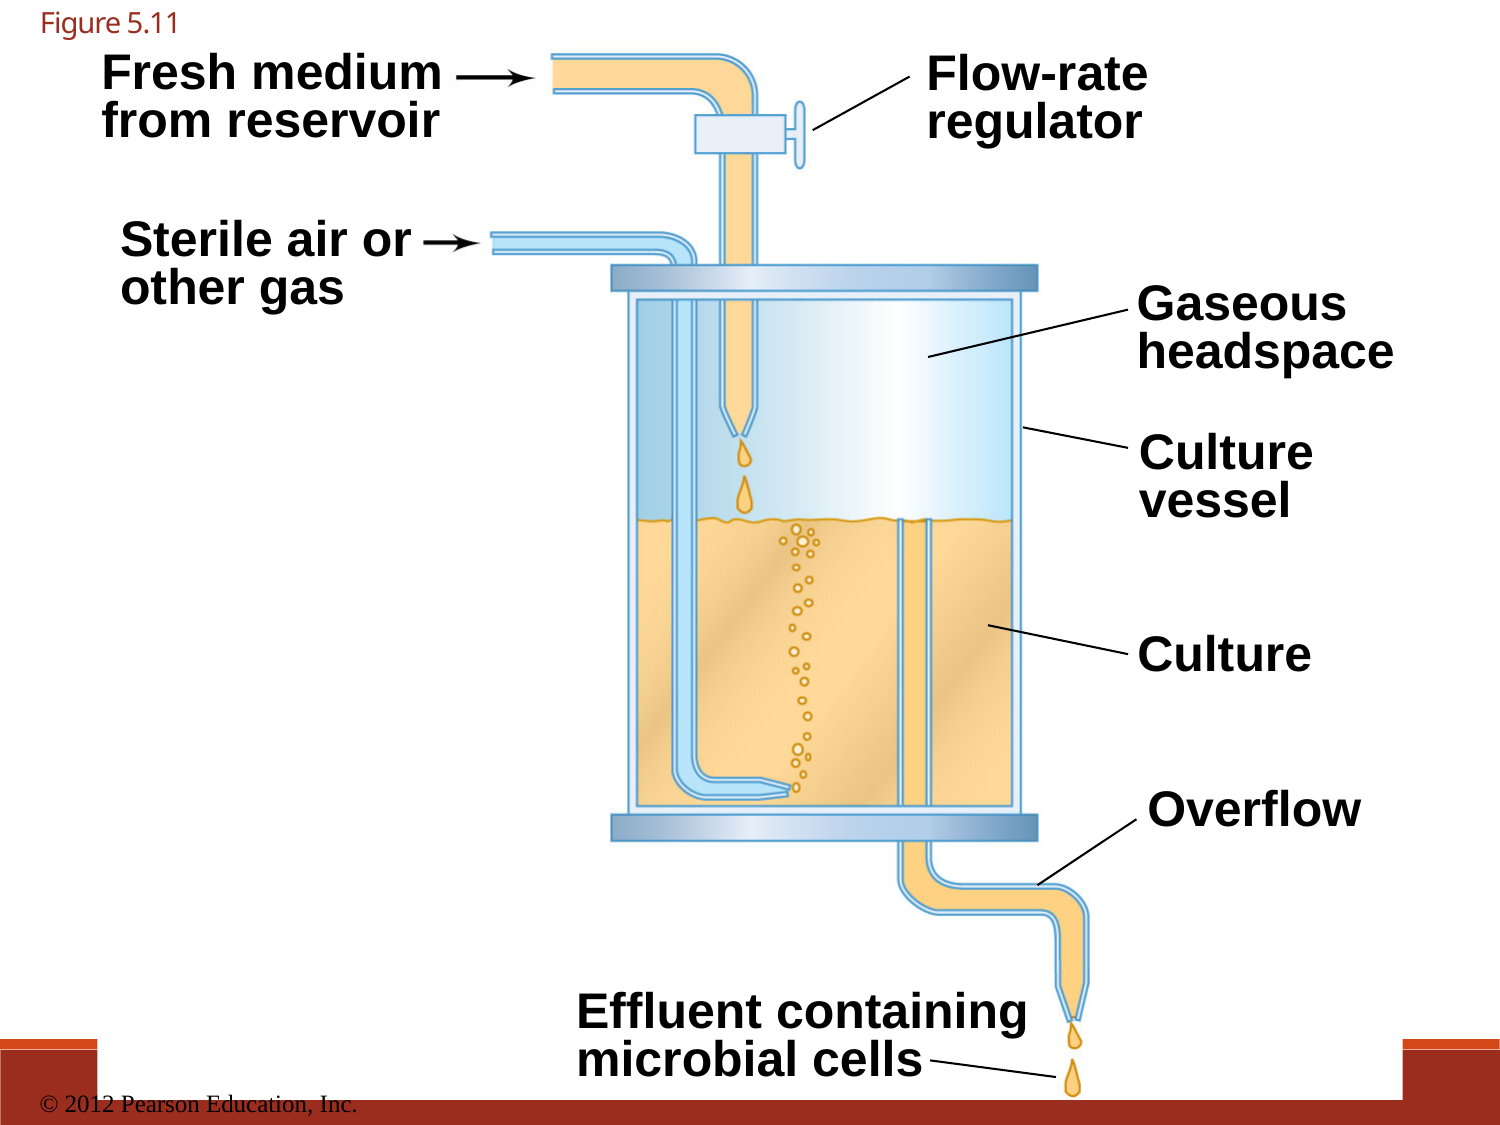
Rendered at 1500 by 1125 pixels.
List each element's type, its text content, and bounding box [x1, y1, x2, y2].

text_box © 2012 Pearson Education, Inc. [24, 1083, 400, 1121]
title Figure 5.11 [24, 0, 350, 50]
picture [96, 46, 1404, 1101]
